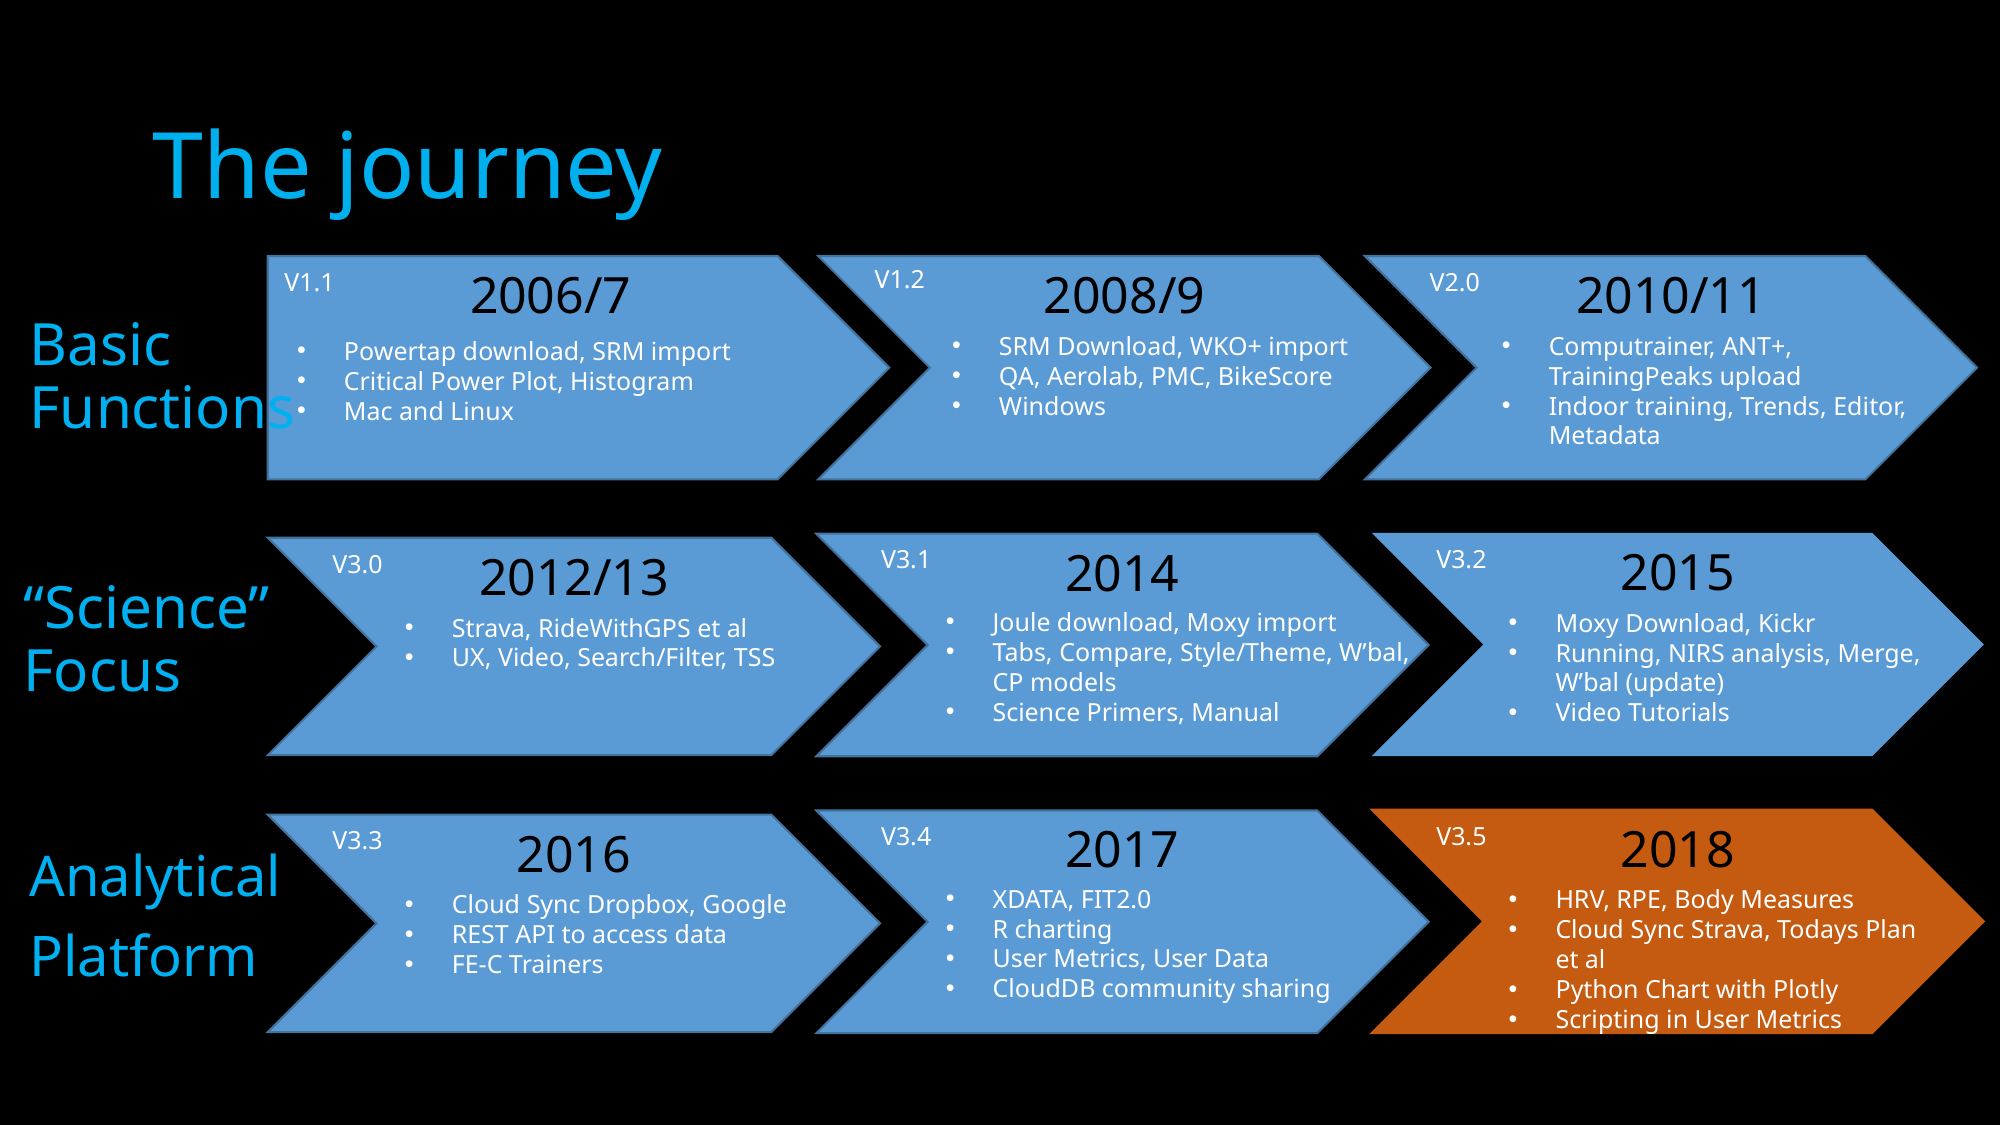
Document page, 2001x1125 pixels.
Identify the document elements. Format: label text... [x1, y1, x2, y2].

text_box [267, 255, 1984, 1034]
title The journey [137, 59, 1863, 278]
text_box “Science” Focus [8, 570, 267, 727]
text_box Analytical Platform [14, 840, 267, 997]
text_box Basic Functions [14, 307, 267, 460]
